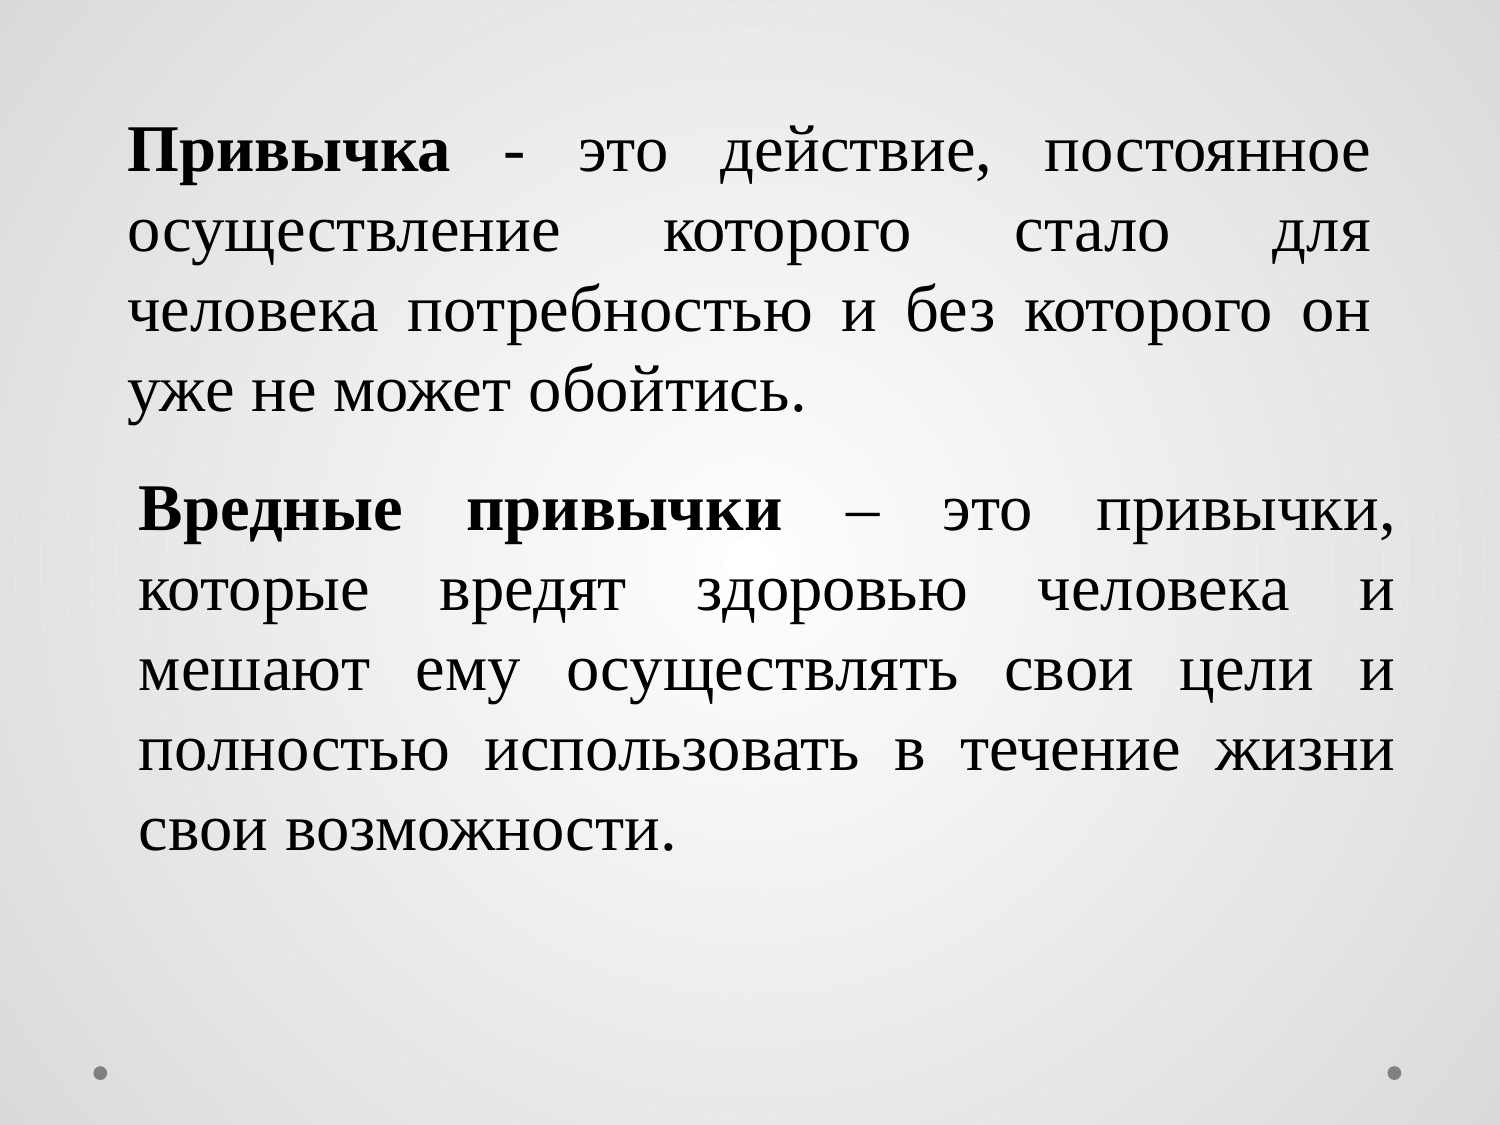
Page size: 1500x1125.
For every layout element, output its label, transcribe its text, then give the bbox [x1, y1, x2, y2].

subtitle Вредные привычки – это привычки, которые вредят здоровью человека и мешают ему осуществлять свои цели и полностью использовать в течение жизни свои возможности. [123, 456, 1412, 1013]
title Привычка - это действие, постоянное осуществление которого стало для человека потребностью и без которого он уже не может обойтись. [112, 99, 1388, 433]
